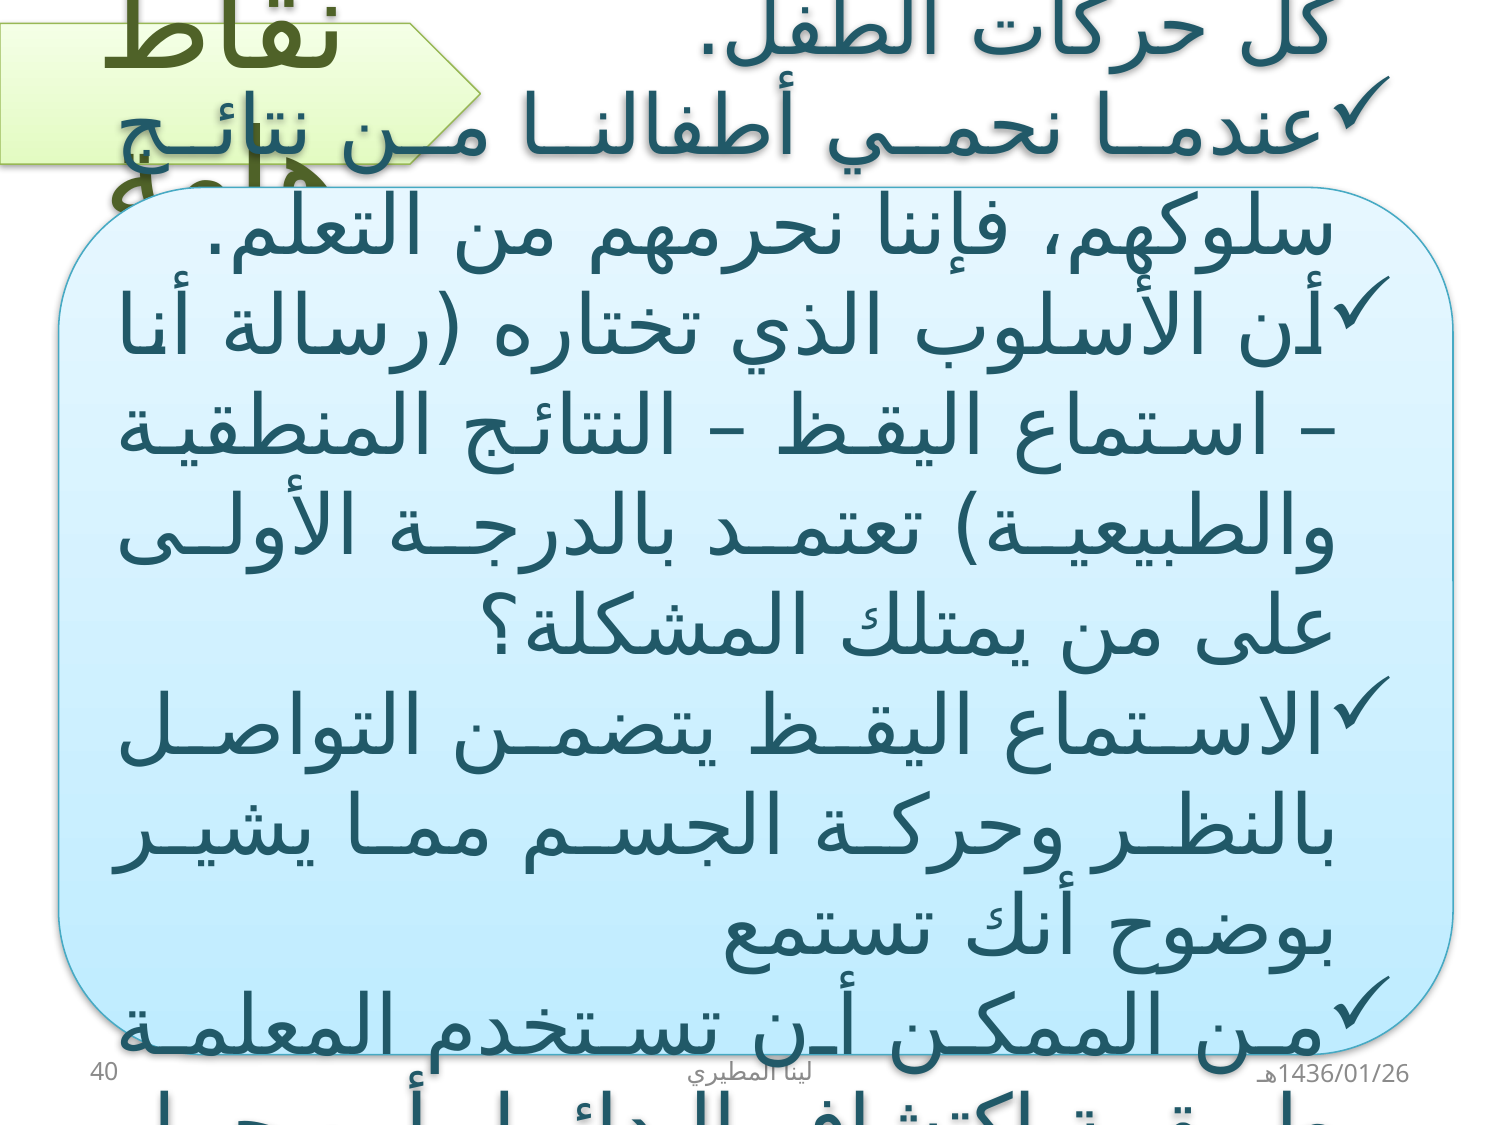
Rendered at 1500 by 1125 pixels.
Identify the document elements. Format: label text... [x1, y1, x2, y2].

slide_number 40 [75, 1042, 425, 1103]
footer لينا المطيري [512, 1042, 988, 1103]
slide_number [1074, 1042, 1425, 1103]
text_box نقاط هامة [0, 22, 481, 165]
text_box لابد من تفادي التدخل المباشر في كل حركات الطفل. عندما نحمي أطفالنا من نتائج سلوكهم، فإننا نحرمهم من التعلم. أن الأسلوب الذي تختاره (رسالة أنا – استماع اليقظ – النتائج المنطقية والطبيعية) تعتمد بالدرجة الأولى على من يمتلك المشكلة؟ الاستماع اليقظ يتضمن التواصل بالنظر وحركة الجسم مما يشير بوضوح أنك تستمع من الممكن أن تستخدم المعلمة طريقة اكتشاف البدائل أو حل المشكلة قبل حدوثها أو التدخل المبكر. [57, 186, 1454, 1056]
